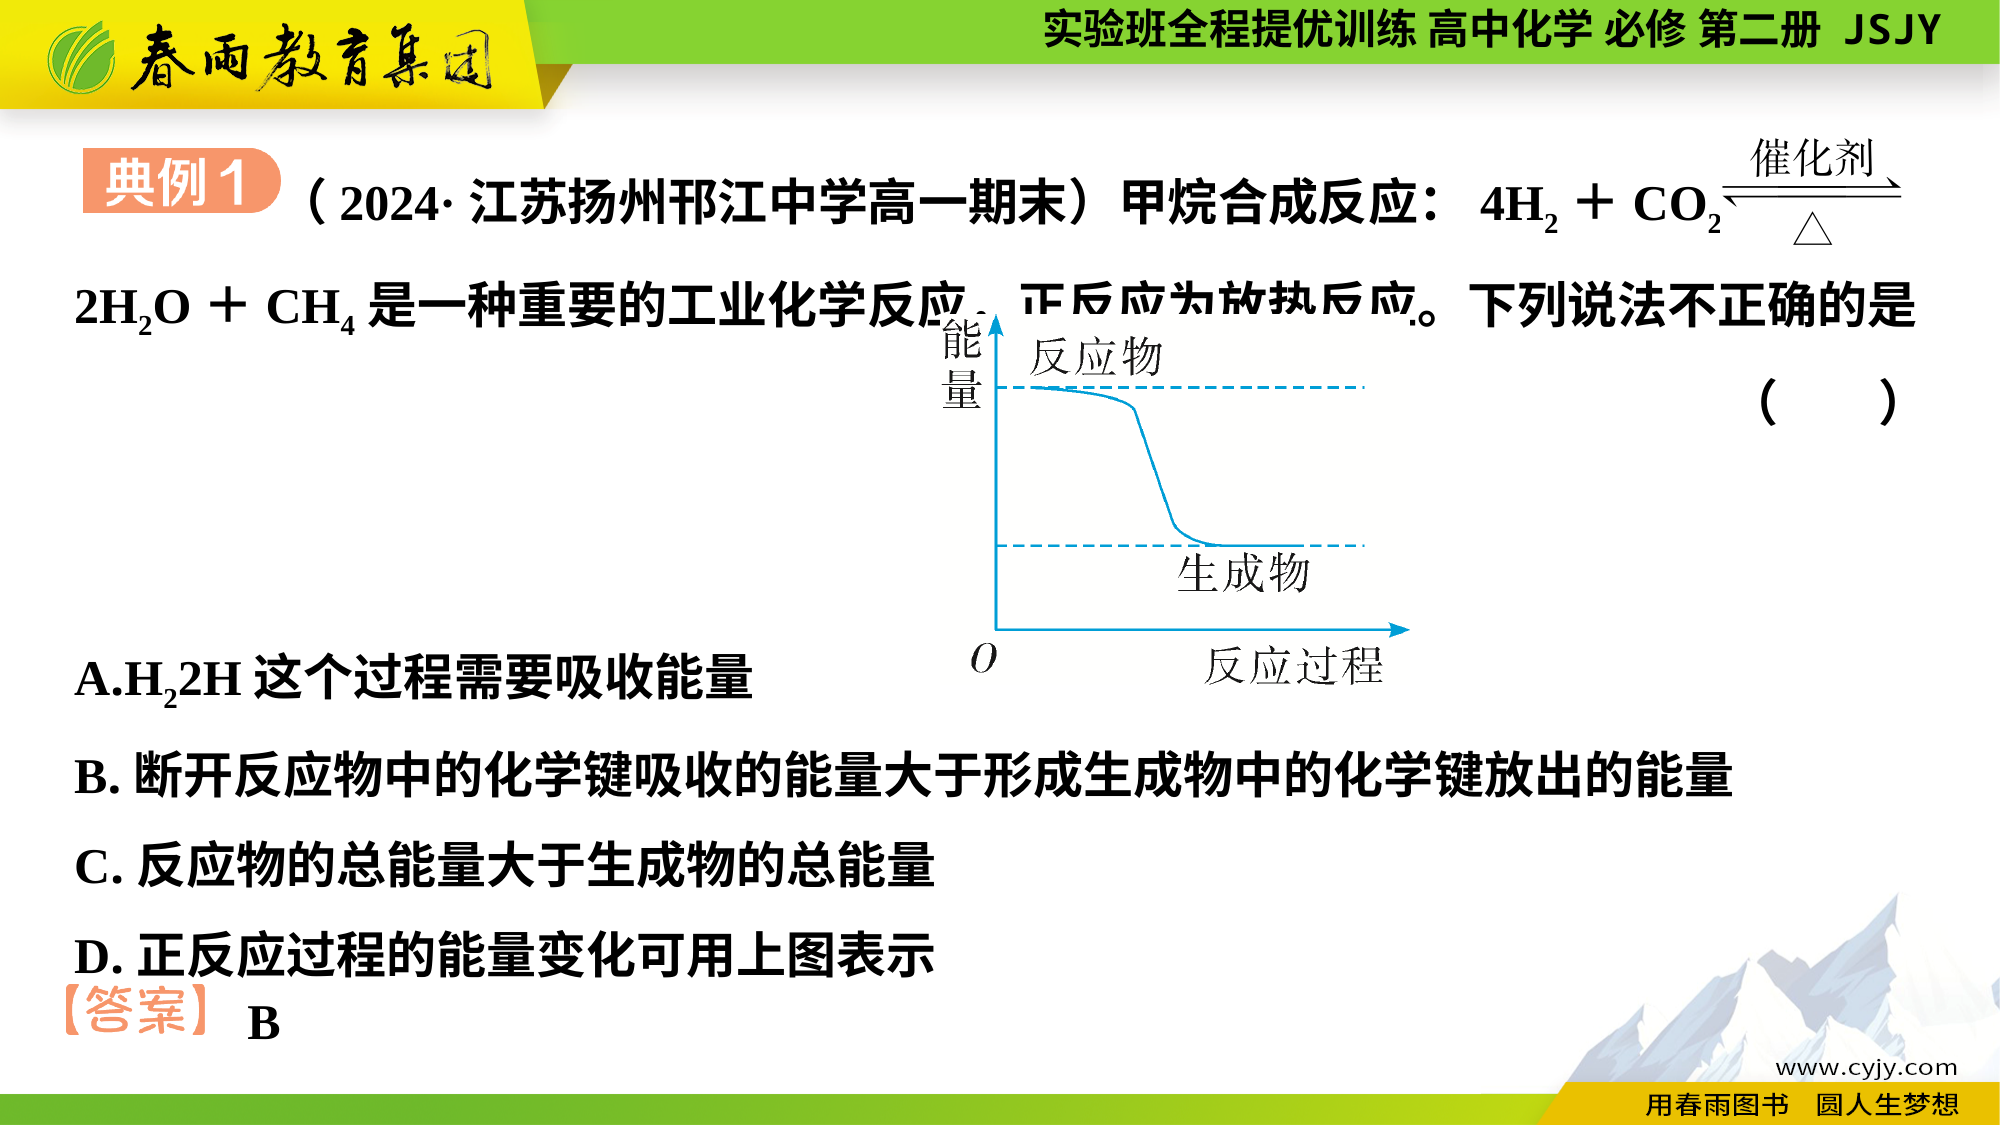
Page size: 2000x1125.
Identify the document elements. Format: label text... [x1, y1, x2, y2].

text_box B [232, 952, 296, 1057]
picture [0, 0, 2000, 1125]
